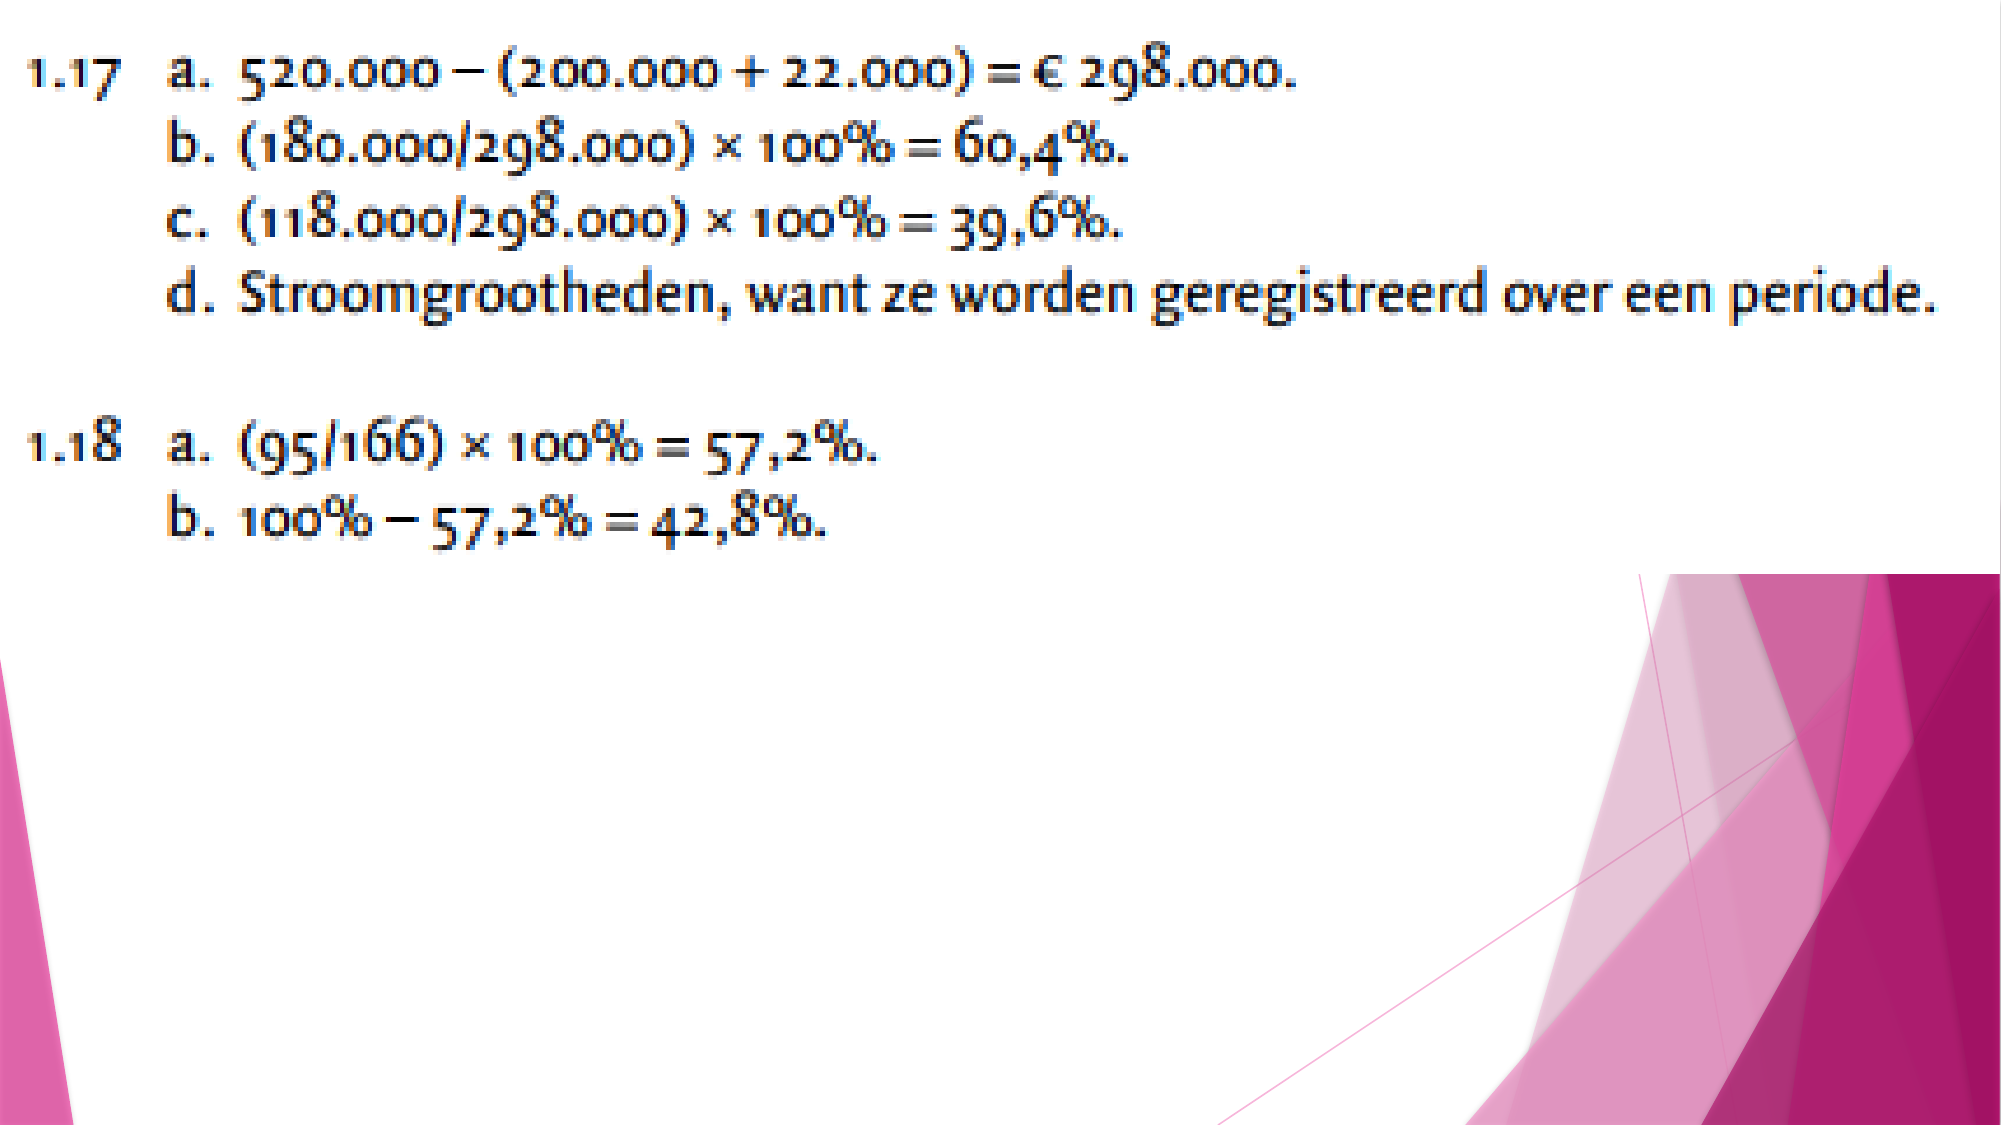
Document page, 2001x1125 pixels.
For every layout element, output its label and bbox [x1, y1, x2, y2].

picture [0, 0, 2000, 574]
